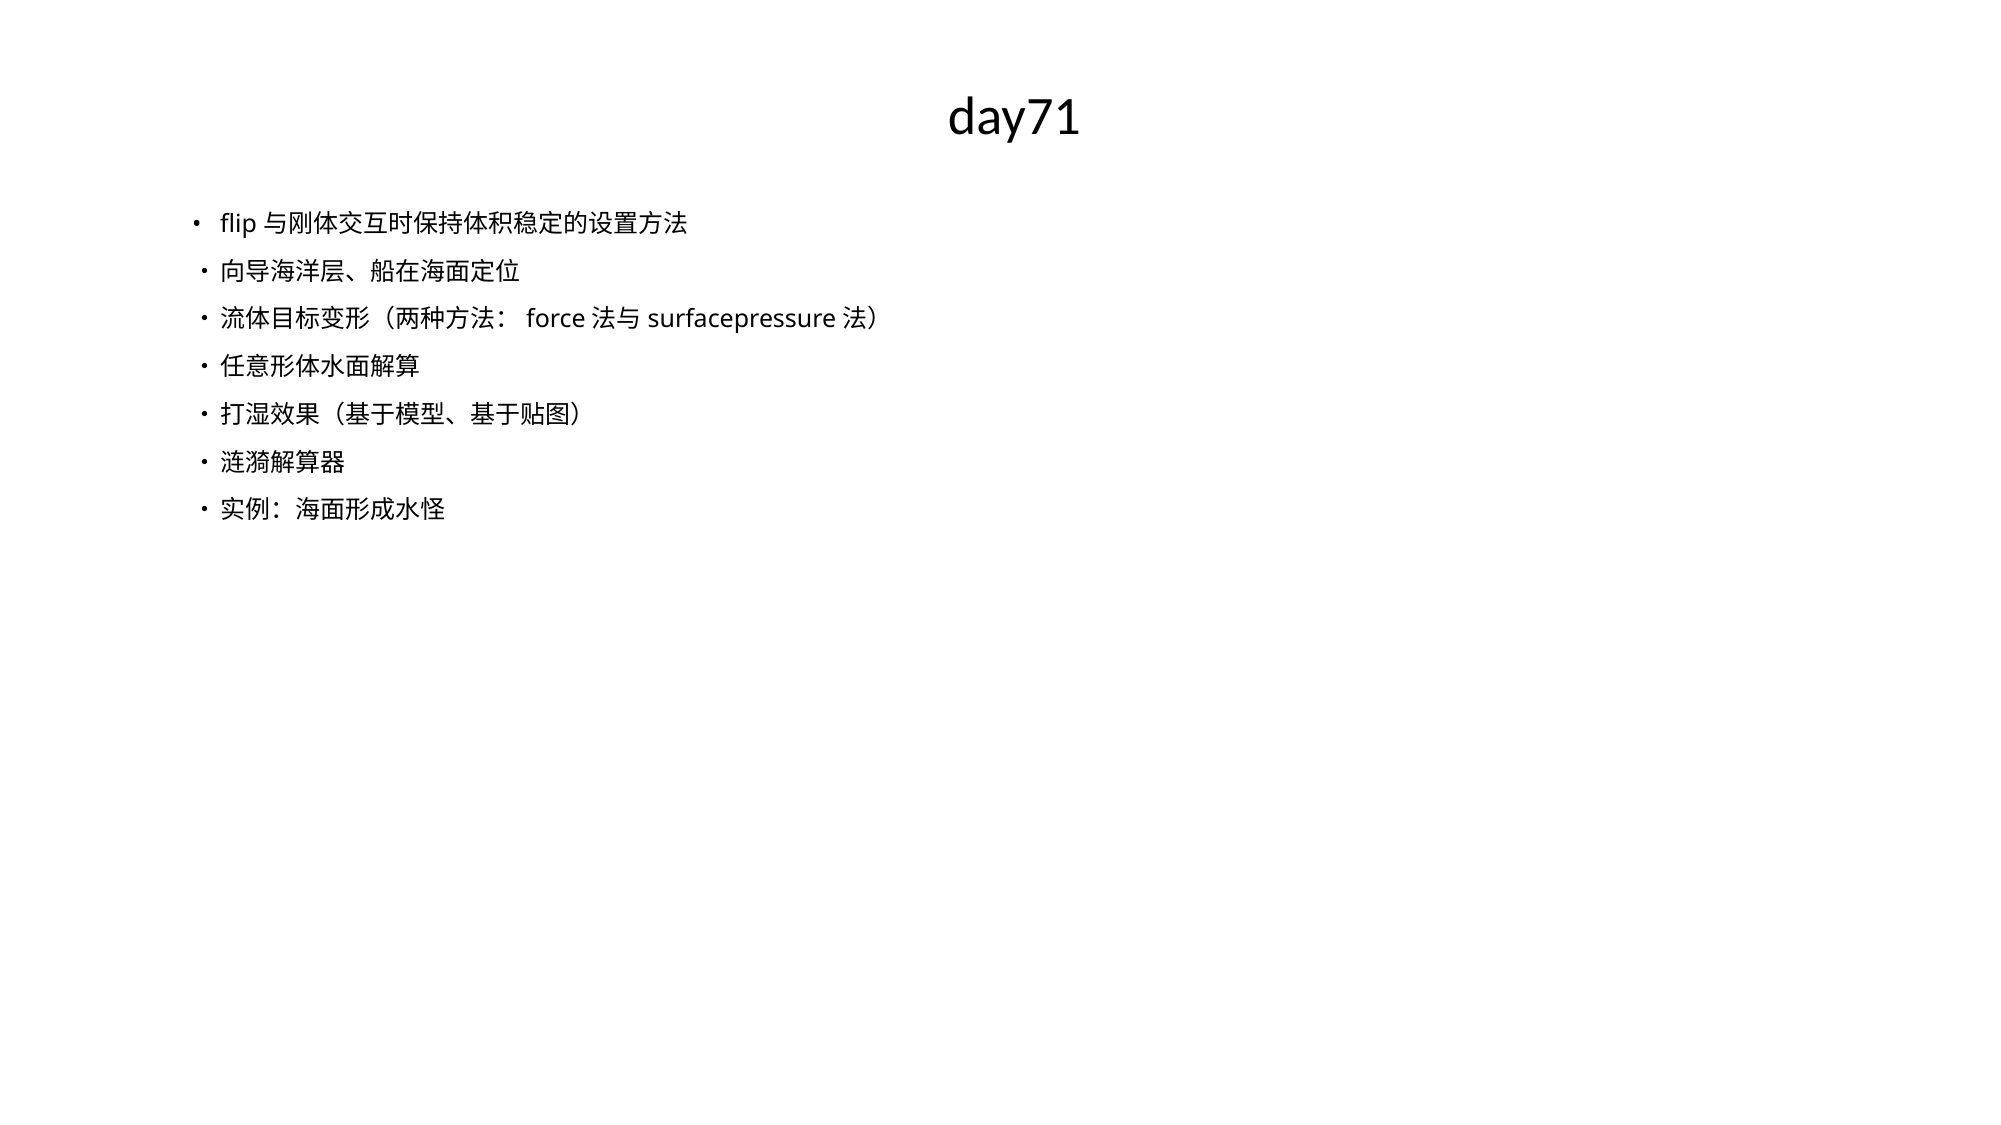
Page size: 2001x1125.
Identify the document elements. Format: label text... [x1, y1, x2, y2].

subtitle • flip与刚体交互时保持体积稳定的设置方法 • 向导海洋层、船在海面定位 • 流体目标变形（两种方法：force法与surfacepressure法） • 任意形体水面解算 • 打湿效果（基于模型、基于贴图） • 涟漪解算器 • 实例：海面形成水怪 [176, 203, 1815, 903]
title day71 [543, 41, 1486, 154]
